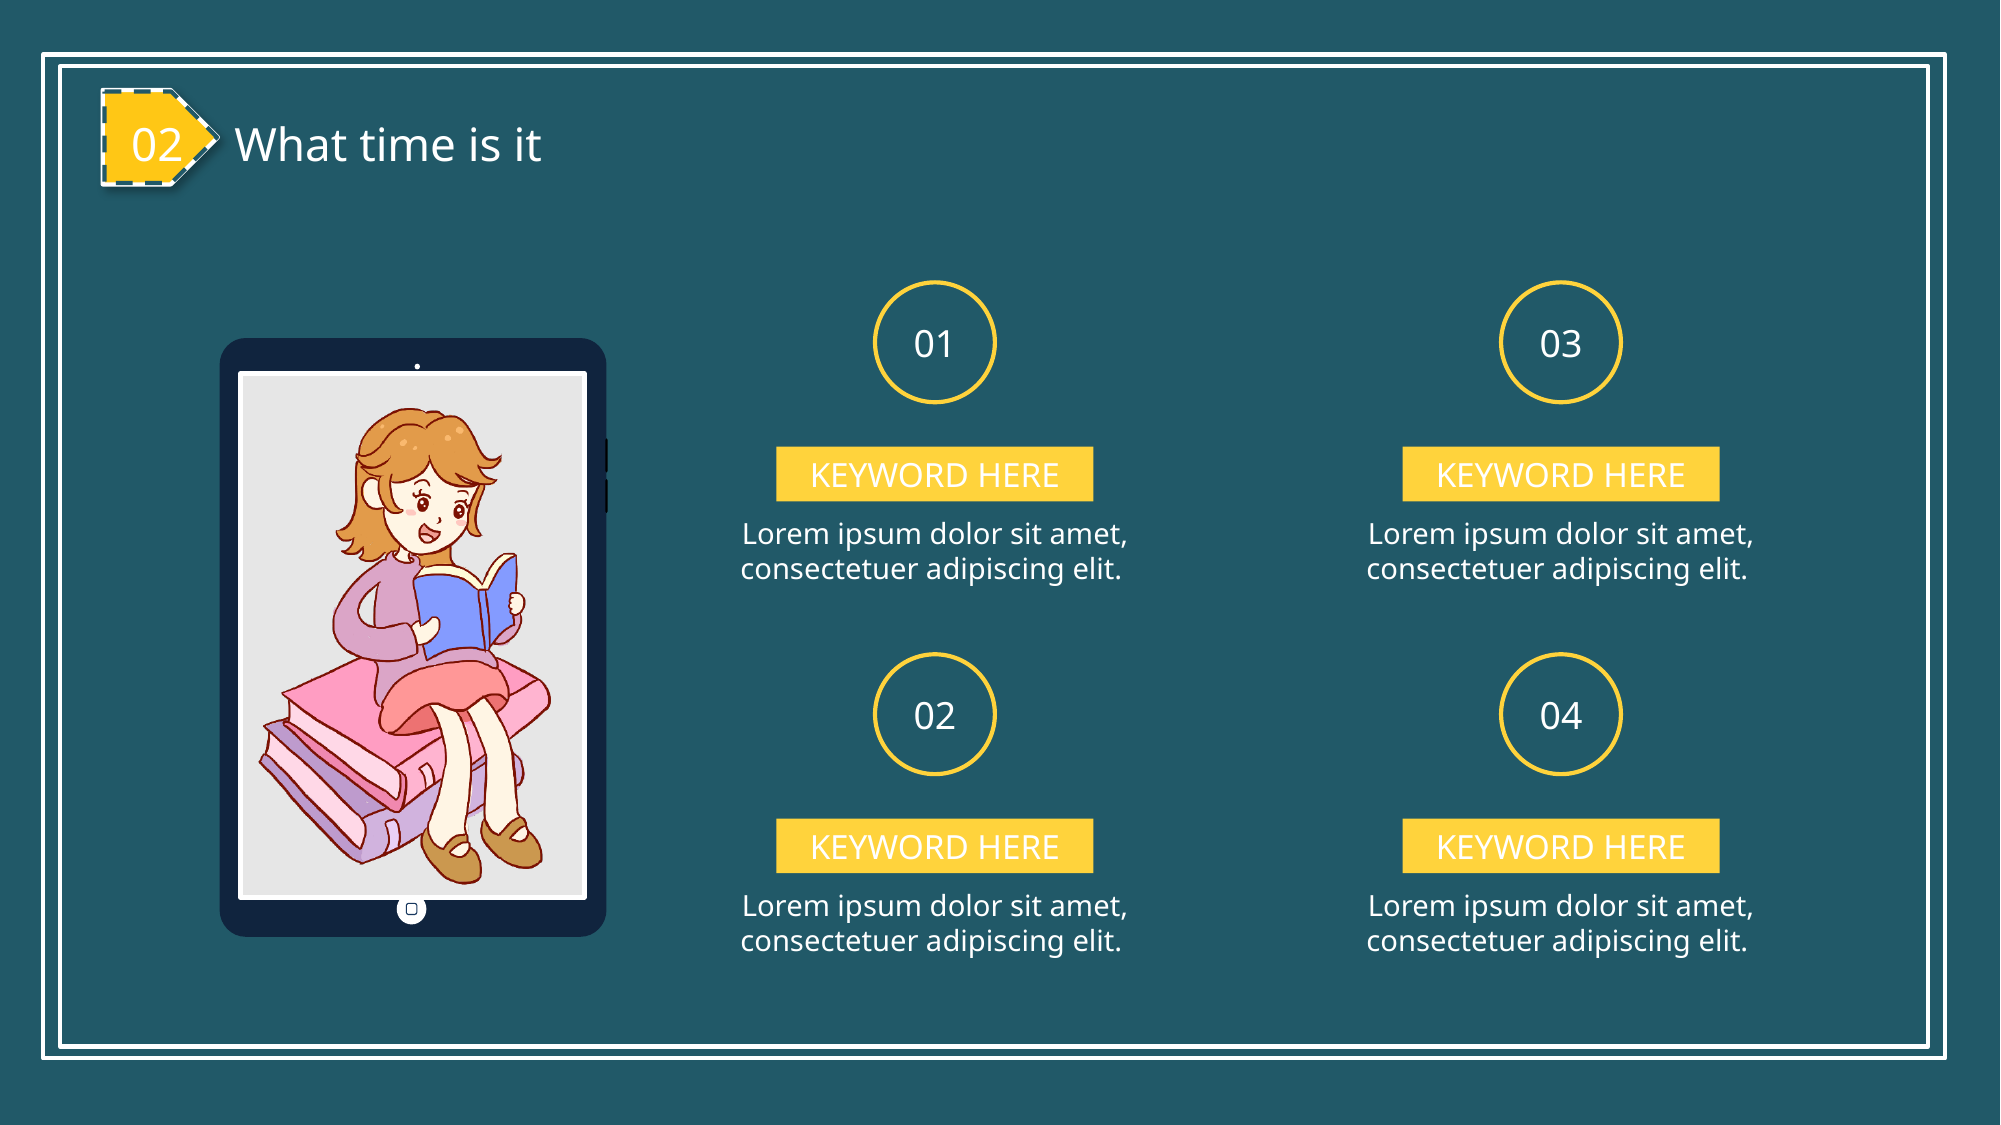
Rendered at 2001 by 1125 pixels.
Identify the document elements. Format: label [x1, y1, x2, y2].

text_box [669, 282, 1202, 595]
text_box [219, 337, 608, 938]
text_box [1295, 282, 1828, 595]
text_box [100, 89, 717, 185]
text_box [1295, 654, 1828, 967]
text_box [669, 654, 1202, 967]
